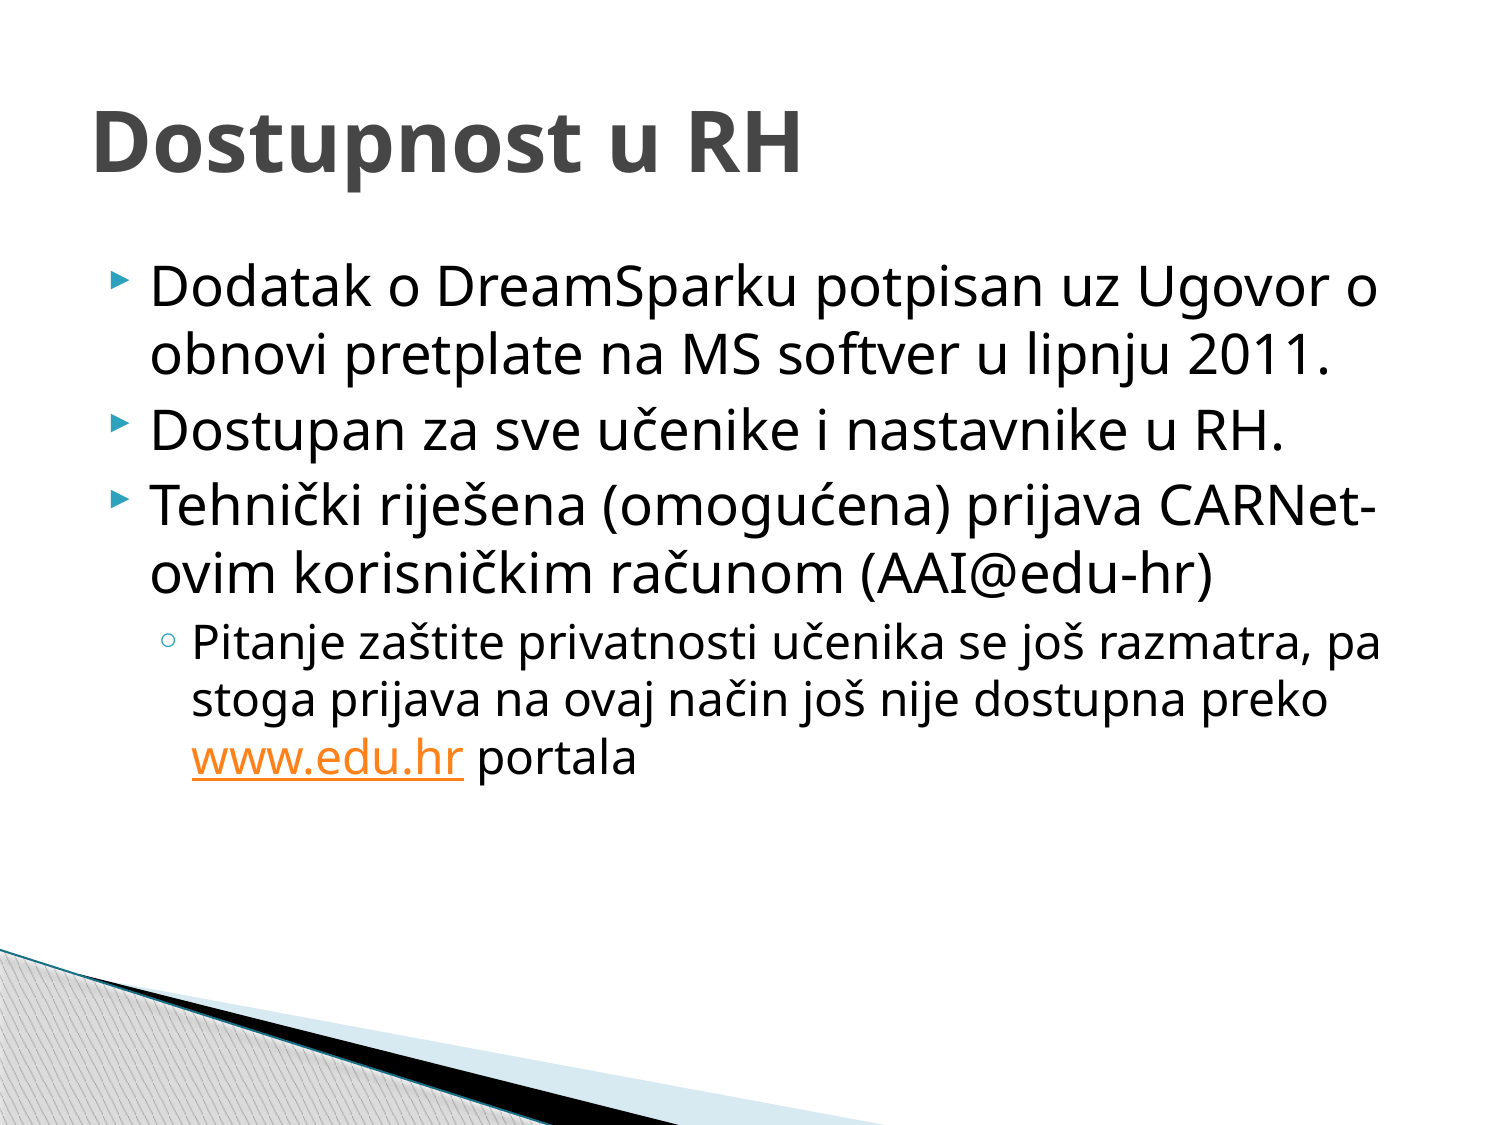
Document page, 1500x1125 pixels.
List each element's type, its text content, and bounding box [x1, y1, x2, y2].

title Dostupnost u RH [75, 45, 1425, 233]
list Dodatak o DreamSparku potpisan uz Ugovor o obnovi pretplate na MS softver u lipnju 2011. Dostupan za sve učenike i nastavnike u RH. Tehnički riješena (omogućena) prijava CARNet-ovim korisničkim računom (AAI@edu-hr) Pitanje zaštite privatnosti učenika se još razmatra, pa stoga prijava na ovaj način još nije dostupna preko www.edu.hr portala [75, 243, 1425, 986]
